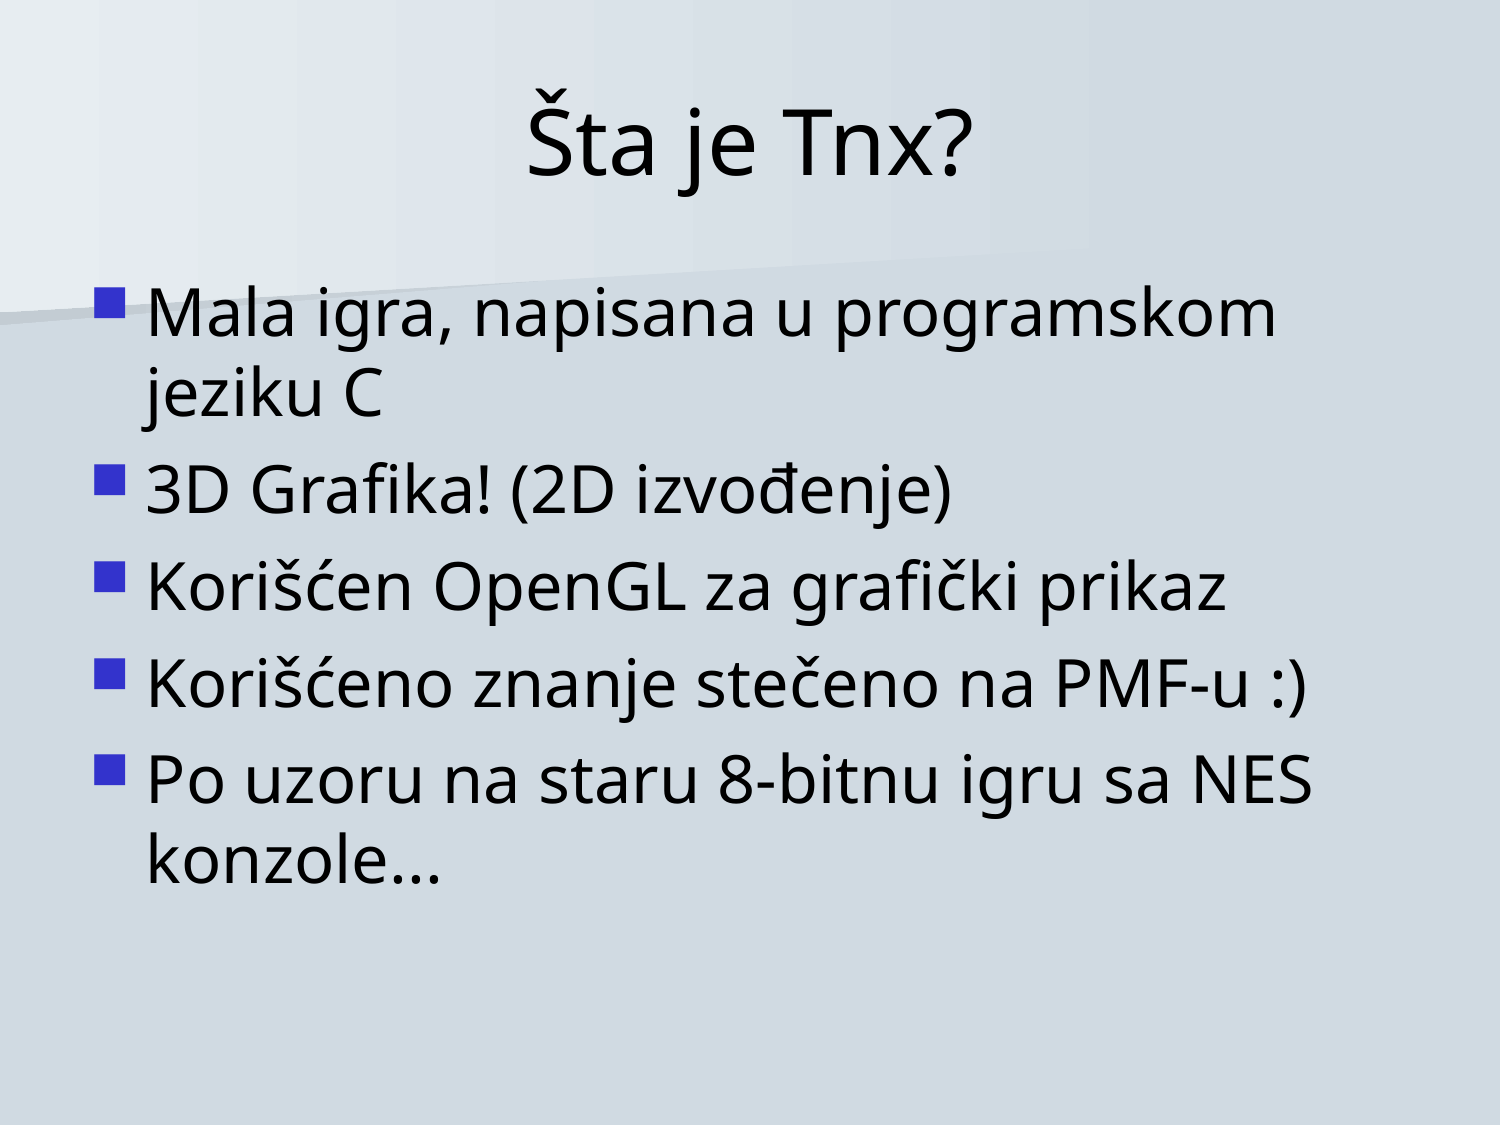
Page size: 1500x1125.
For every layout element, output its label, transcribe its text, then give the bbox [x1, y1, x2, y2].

text_box Mala igra, napisana u programskom jeziku C 3D Grafika! (2D izvođenje) Korišćen OpenGL za grafički prikaz Korišćeno znanje stečeno na PMF-u :) Po uzoru na staru 8-bitnu igru sa NES konzole... [74, 262, 1425, 1000]
text_box Šta je Tnx? [74, 45, 1425, 233]
